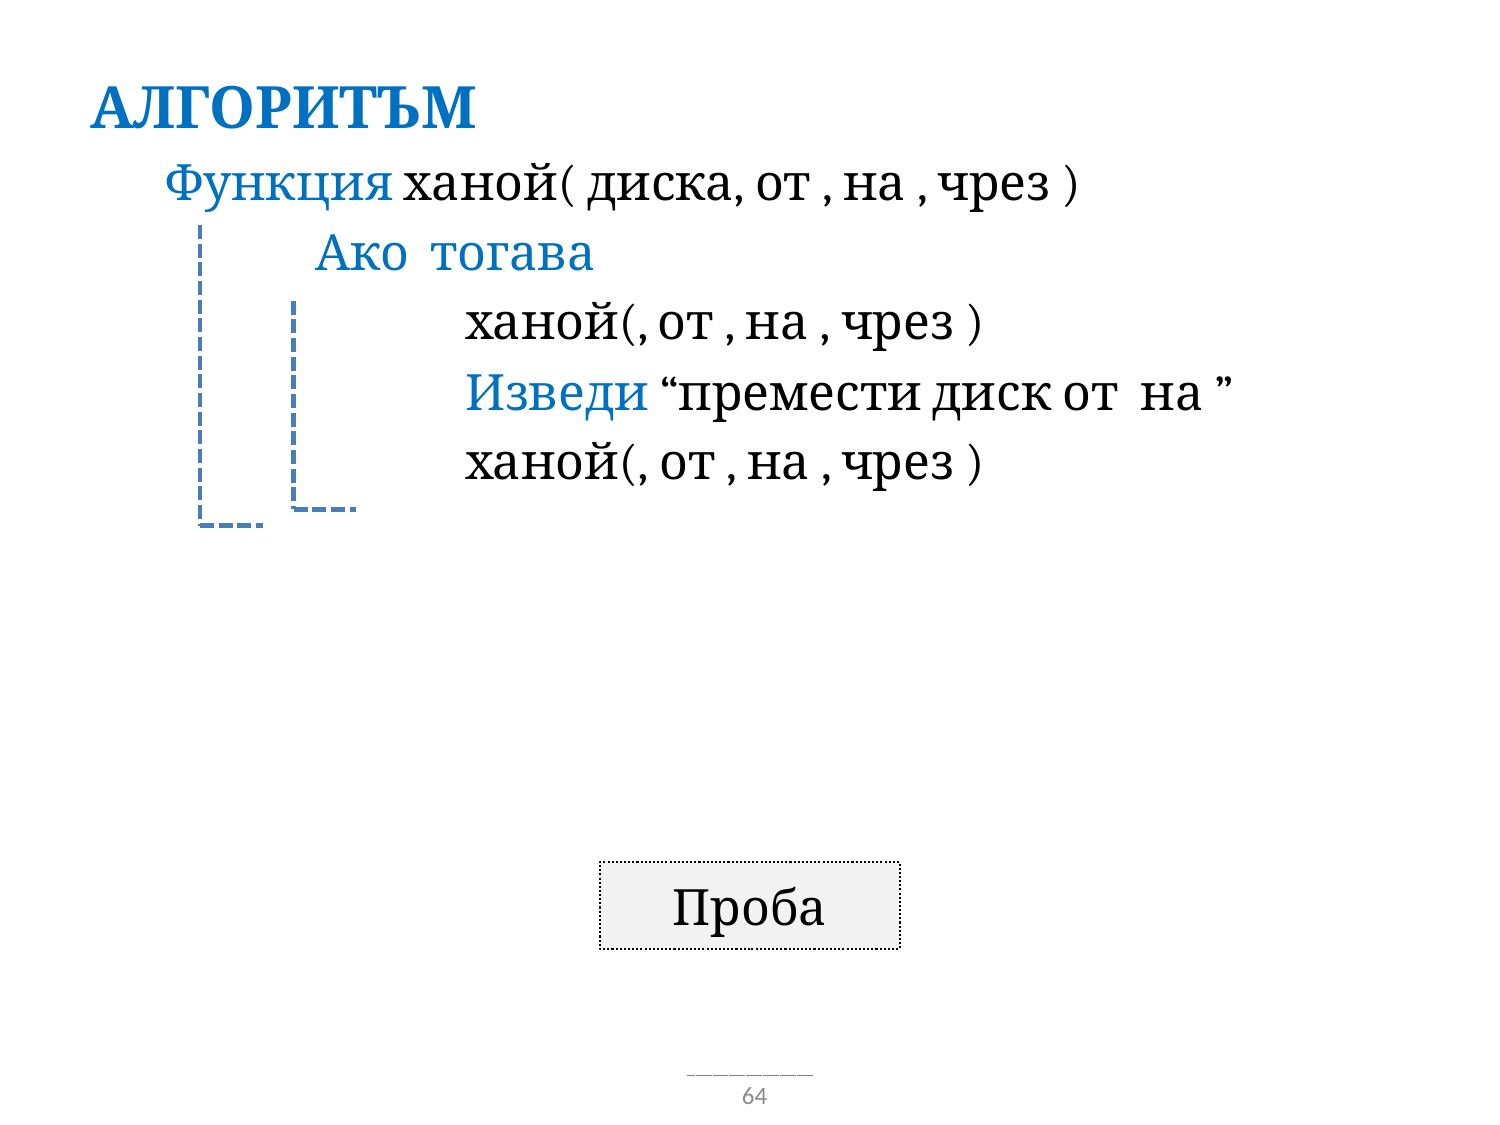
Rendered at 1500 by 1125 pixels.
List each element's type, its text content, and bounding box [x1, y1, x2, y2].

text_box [199, 224, 263, 526]
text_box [293, 300, 357, 510]
slide_number 64 [579, 1065, 930, 1125]
text_box Проба [598, 860, 902, 951]
